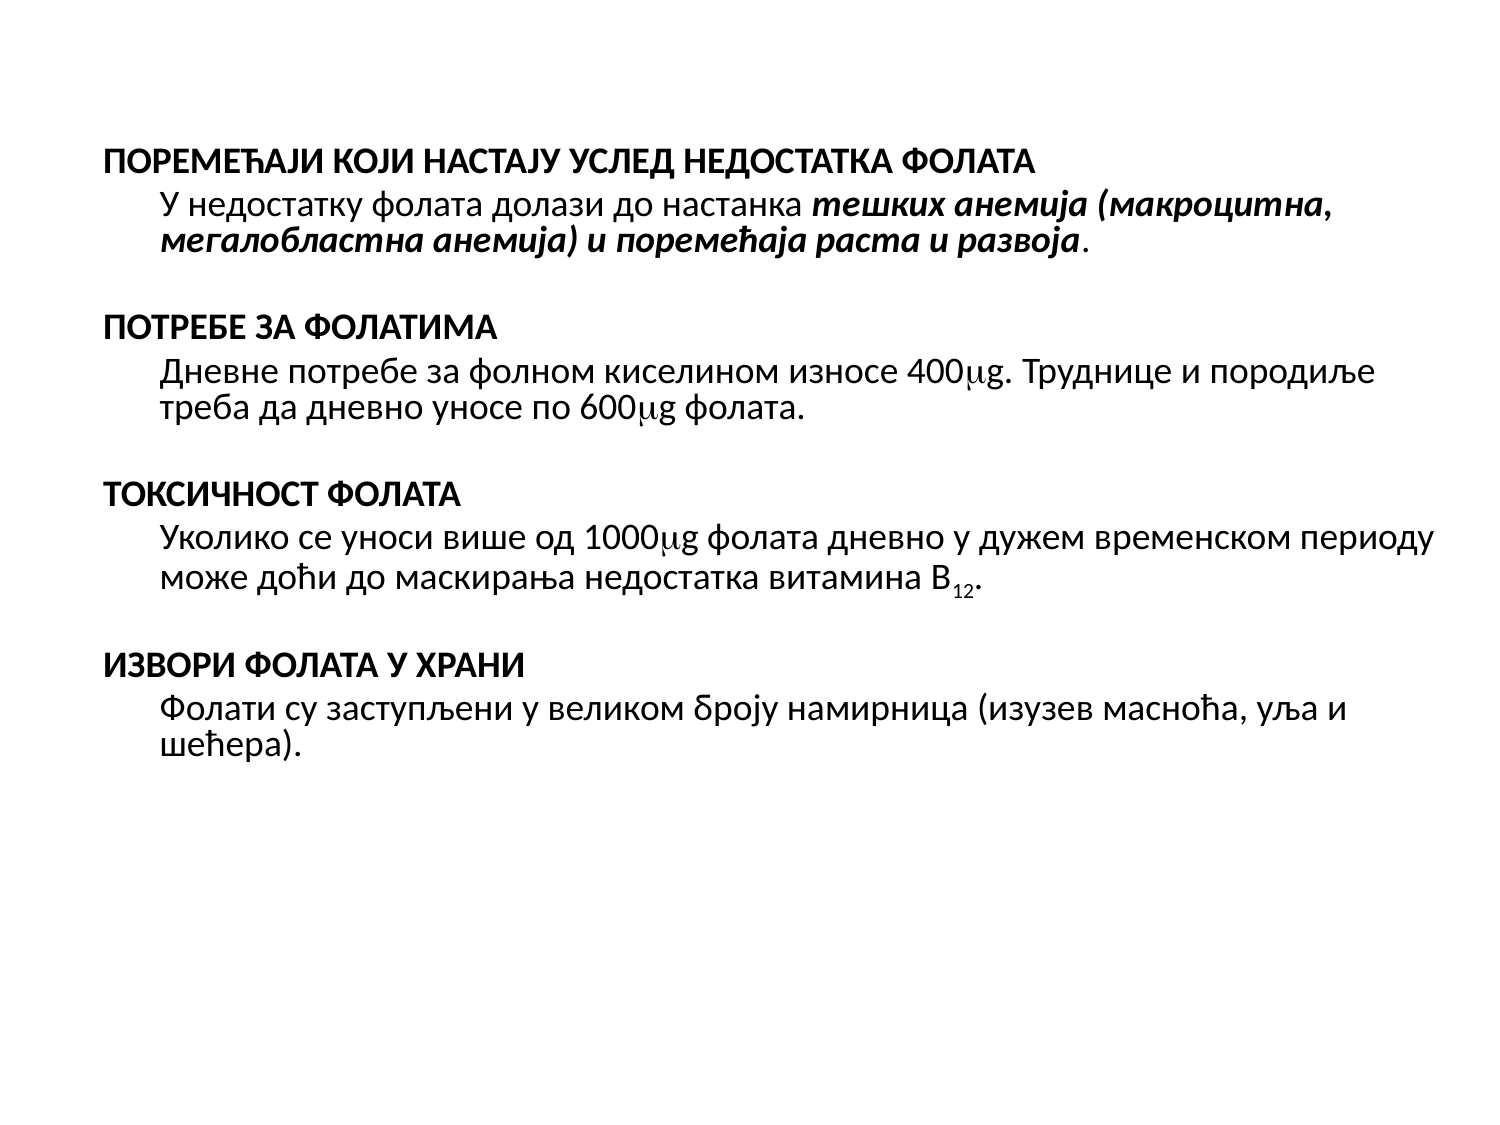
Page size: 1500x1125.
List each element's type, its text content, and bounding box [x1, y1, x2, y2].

text_box ПОРЕМЕЋАЈИ КОЈИ НАСТАЈУ УСЛЕД НЕДОСТАТКА ФОЛАТА У недостатку фолата долази до настанка тешких анемија (макроцитна, мегалобластна анемија) и поремећаја раста и развоја. ПОТРЕБЕ ЗА ФОЛАТИМА Дневне потребе за фолном киселином износе 400g. Труднице и породиље треба да дневно уносе по 600g фолата. ТОКСИЧНОСТ ФОЛАТА Уколико се уноси више од 1000g фолата дневно у дужем временском периоду може доћи до маскирања недостатка витамина B12. ИЗВОРИ ФОЛАТА У ХРАНИ Фолати су заступљени у великом броју намирница (изузев масноћа, уља и шећера). [88, 137, 1451, 875]
